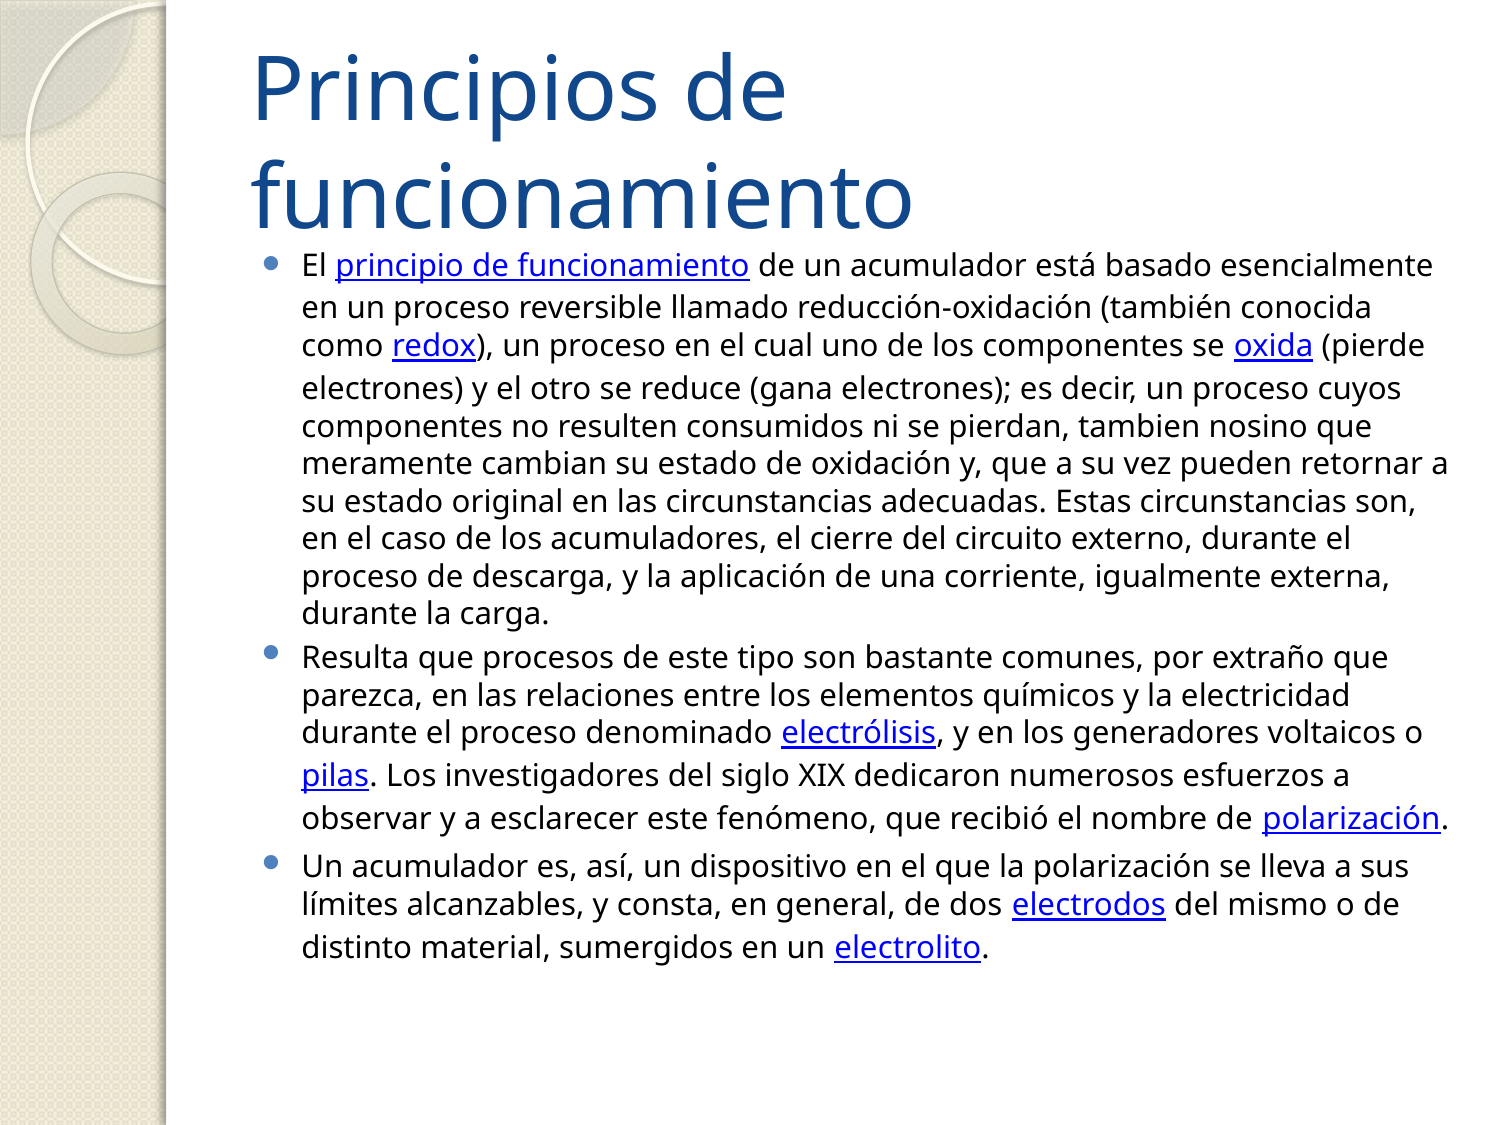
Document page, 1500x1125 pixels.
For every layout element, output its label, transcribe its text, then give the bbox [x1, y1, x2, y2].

list El principio de funcionamiento de un acumulador está basado esencialmente en un proceso reversible llamado reducción-oxidación (también conocida como redox), un proceso en el cual uno de los componentes se oxida (pierde electrones) y el otro se reduce (gana electrones); es decir, un proceso cuyos componentes no resulten consumidos ni se pierdan, tambien nosino que meramente cambian su estado de oxidación y, que a su vez pueden retornar a su estado original en las circunstancias adecuadas. Estas circunstancias son, en el caso de los acumuladores, el cierre del circuito externo, durante el proceso de descarga, y la aplicación de una corriente, igualmente externa, durante la carga. Resulta que procesos de este tipo son bastante comunes, por extraño que parezca, en las relaciones entre los elementos químicos y la electricidad durante el proceso denominado electrólisis, y en los generadores voltaicos o pilas. Los investigadores del siglo XIX dedicaron numerosos esfuerzos a observar y a esclarecer este fenómeno, que recibió el nombre de polarización. Un acumulador es, así, un dispositivo en el que la polarización se lleva a sus límites alcanzables, y consta, en general, de dos electrodos del mismo o de distinto material, sumergidos en un electrolito. [235, 237, 1466, 1025]
title Principios de funcionamiento [235, 45, 1466, 233]
